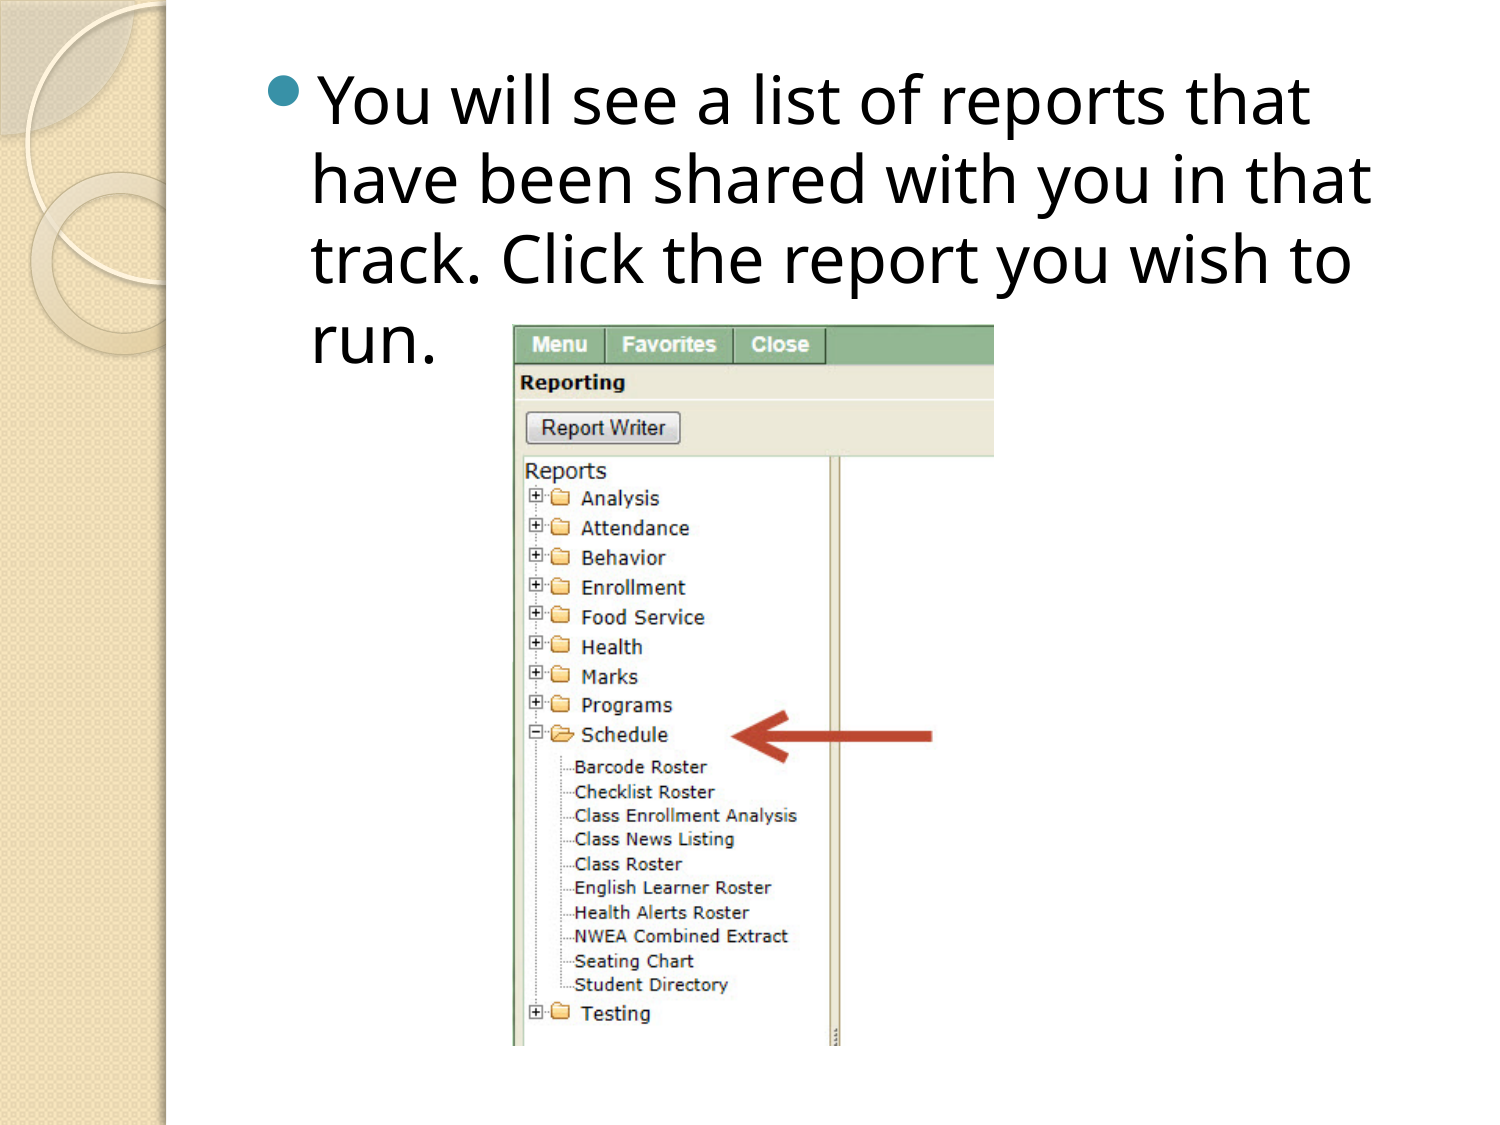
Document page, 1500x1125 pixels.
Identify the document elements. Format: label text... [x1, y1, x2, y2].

picture [512, 324, 994, 1046]
list You will see a list of reports that have been shared with you in that track. Click the report you wish to run. [235, 50, 1466, 325]
